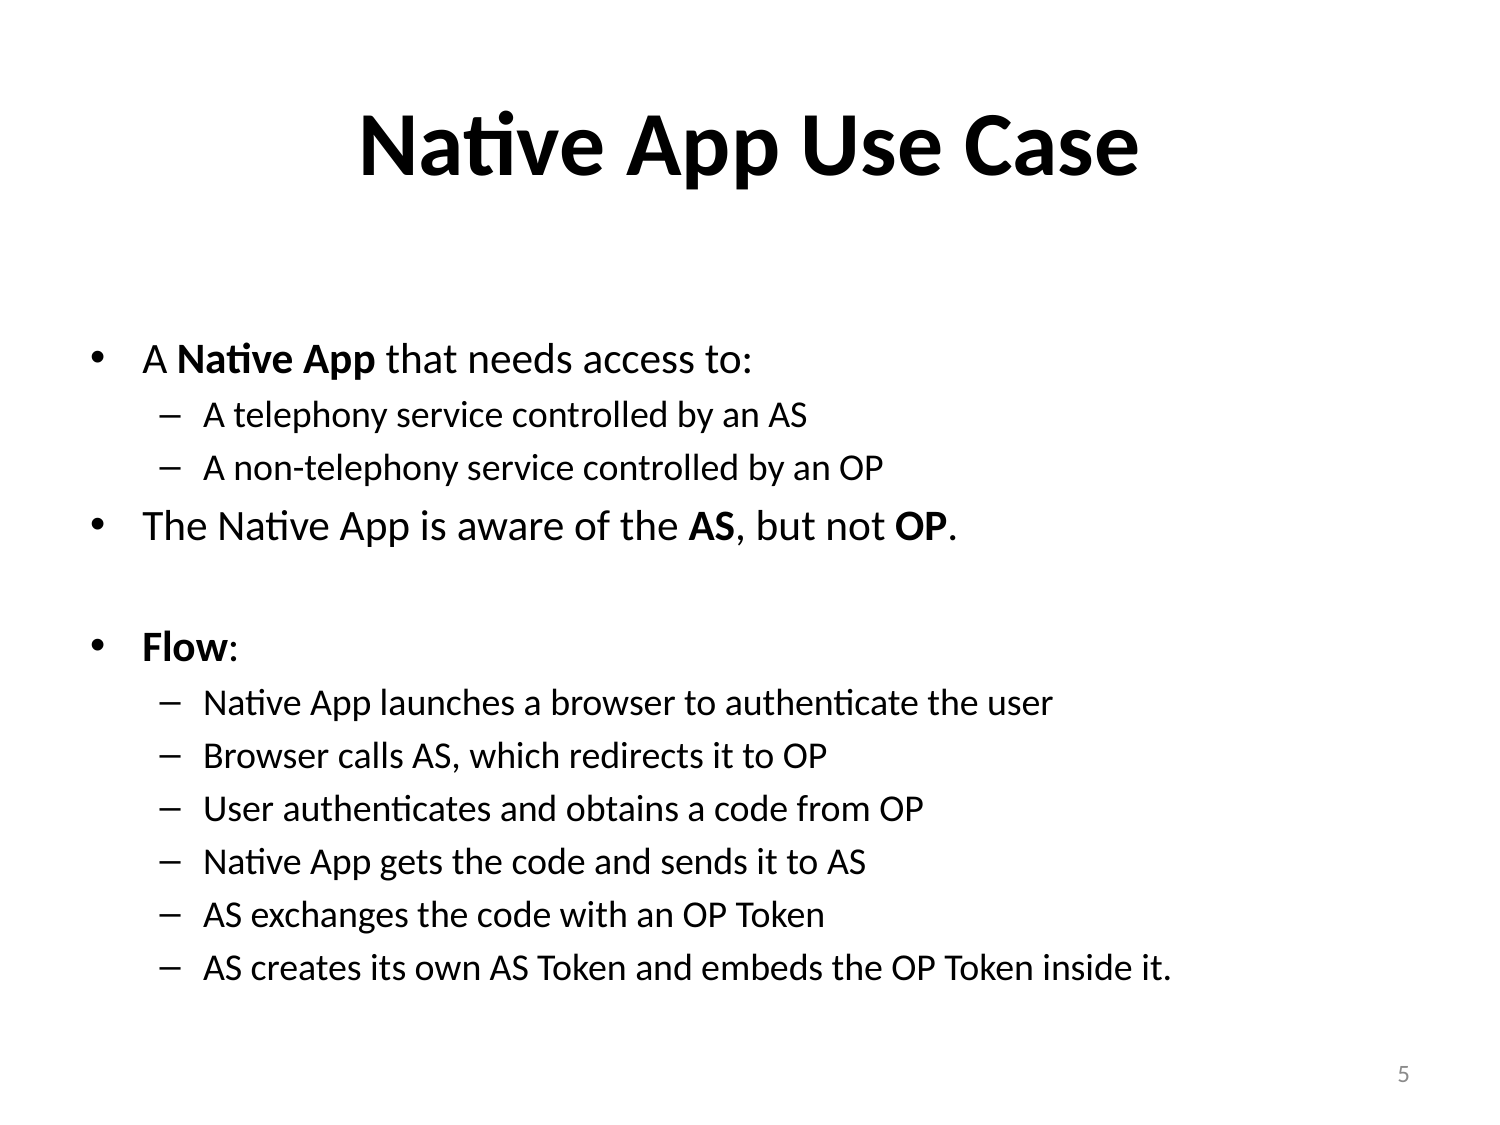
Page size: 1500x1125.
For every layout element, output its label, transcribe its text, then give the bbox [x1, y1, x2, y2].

slide_number 5 [1074, 1042, 1425, 1103]
list A Native App that needs access to: A telephony service controlled by an AS A non-telephony service controlled by an OP The Native App is aware of the AS, but not OP. Flow: Native App launches a browser to authenticate the user Browser calls AS, which redirects it to OP User authenticates and obtains a code from OP Native App gets the code and sends it to AS AS exchanges the code with an OP Token AS creates its own AS Token and embeds the OP Token inside it. [75, 262, 1425, 1005]
title Native App Use Case [75, 45, 1425, 233]
